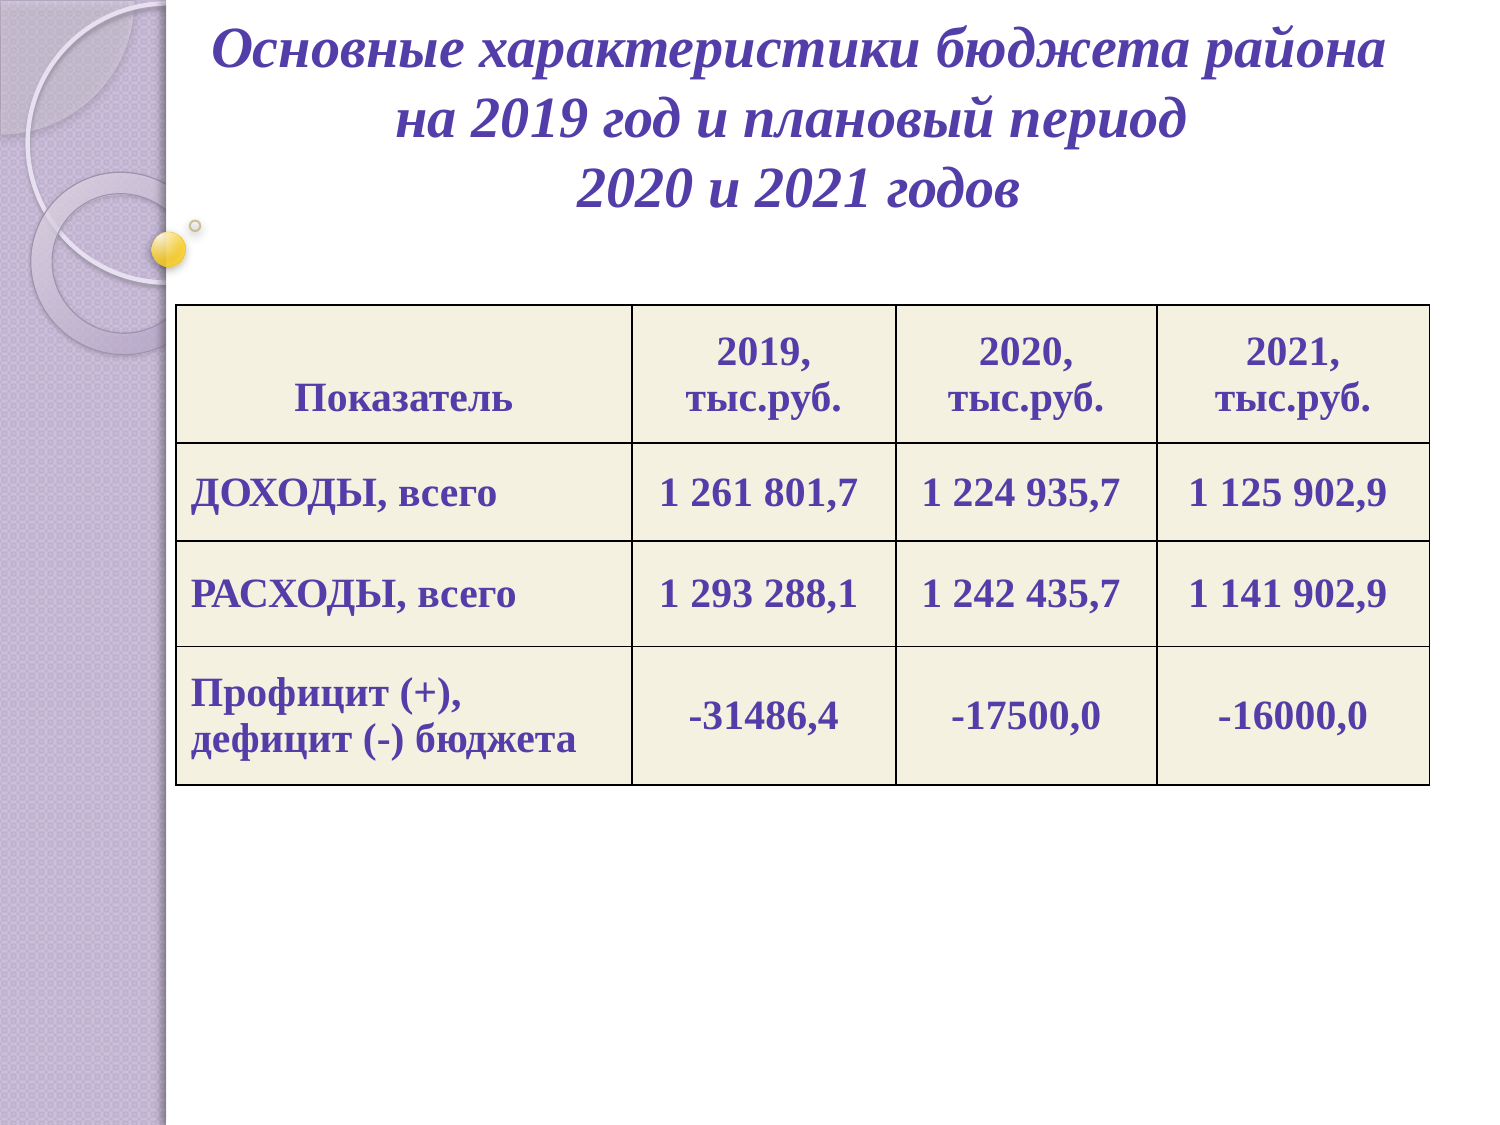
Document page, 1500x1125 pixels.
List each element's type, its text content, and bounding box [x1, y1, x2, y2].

table_header Показатель [177, 306, 631, 442]
table_cell Профицит (+), дефицит (-) бюджета [177, 647, 631, 784]
table_cell -16000,0 [1158, 647, 1429, 784]
table_cell 1 141 902,9 [1158, 542, 1429, 646]
table_cell 1 224 935,7 [897, 444, 1156, 540]
table_cell 1 125 902,9 [1158, 444, 1429, 540]
table_cell -31486,4 [633, 647, 895, 784]
table_header 2019, тыс.руб. [633, 306, 895, 442]
table_cell РАСХОДЫ, всего [177, 542, 631, 646]
table_cell ДОХОДЫ, всего [177, 444, 631, 540]
table_header 2020, тыс.руб. [897, 306, 1156, 442]
title Основные характеристики бюджета района на 2019 год и плановый период 2020 и 2021 годов [187, 46, 1411, 227]
table_cell 1 242 435,7 [897, 542, 1156, 646]
table_header 2021, тыс.руб. [1158, 306, 1429, 442]
table_cell -17500,0 [897, 647, 1156, 784]
table_cell 1 293 288,1 [633, 542, 895, 646]
table_cell 1 261 801,7 [633, 444, 895, 540]
